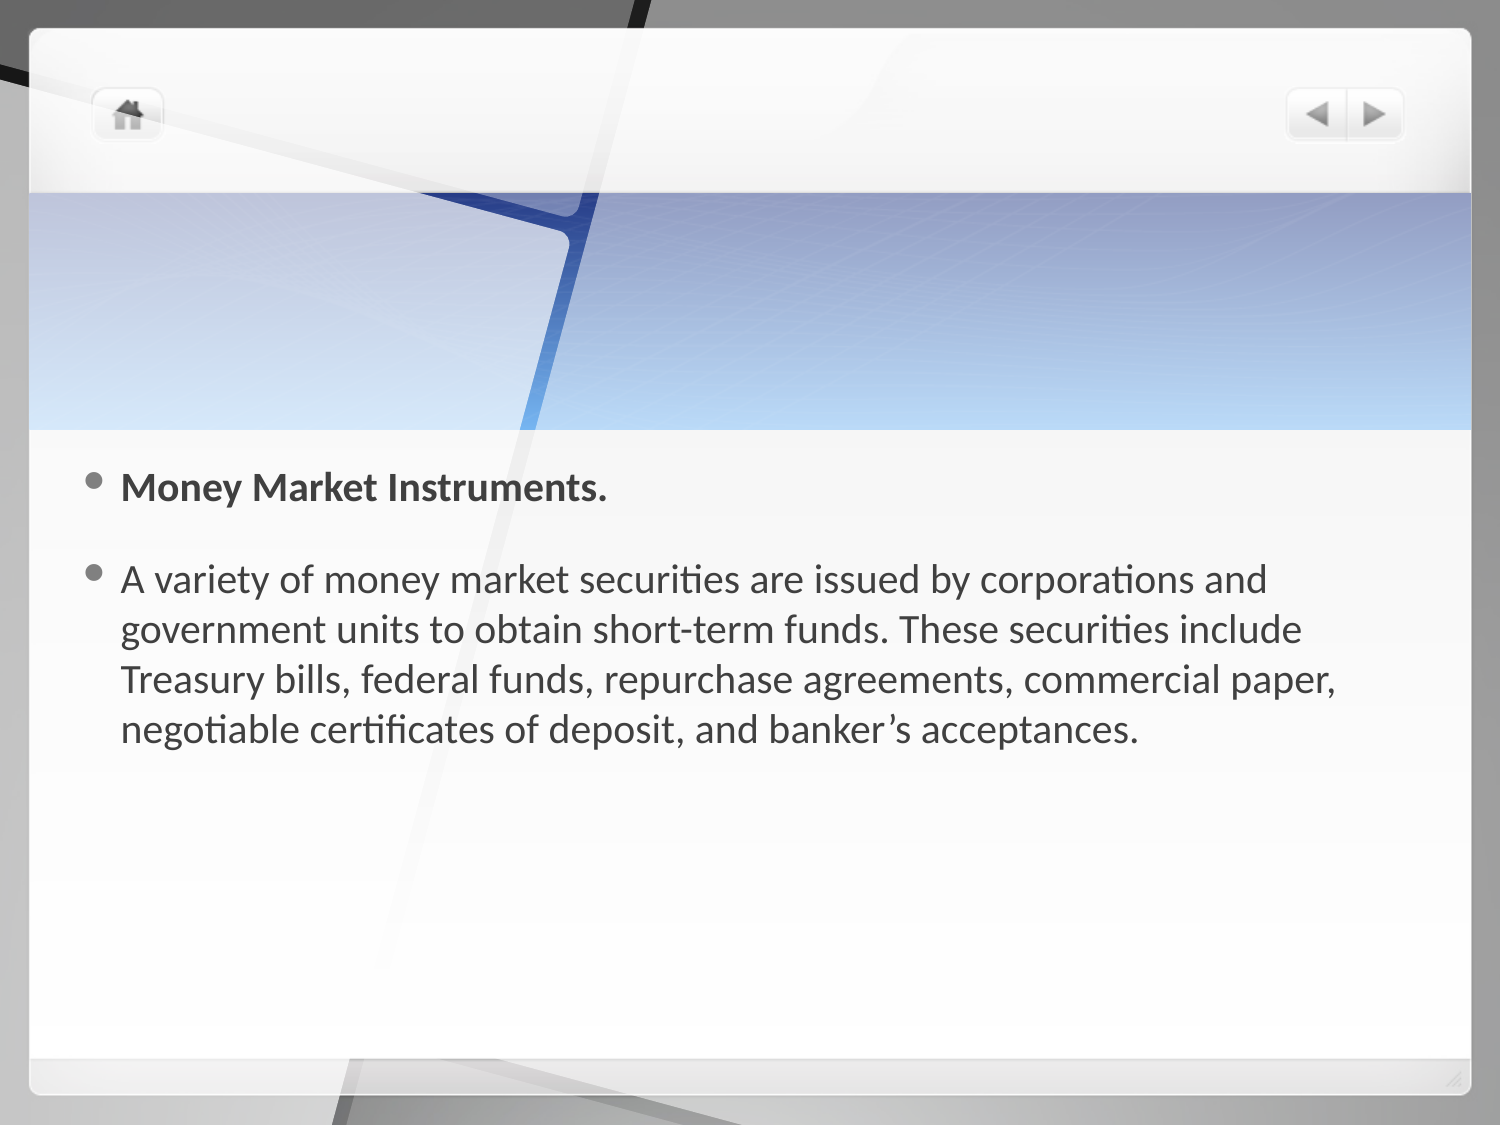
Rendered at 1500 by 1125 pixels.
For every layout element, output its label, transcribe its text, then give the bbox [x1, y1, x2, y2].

picture [0, 0, 651, 452]
list Money Market Instruments. A variety of money market securities are issued by corporations and government units to obtain short-term funds. These securities include Treasury bills, federal funds, repurchase agreements, commercial paper, negotiable certificates of deposit, and banker’s acceptances. [68, 452, 1432, 1025]
picture [333, 1025, 738, 1125]
